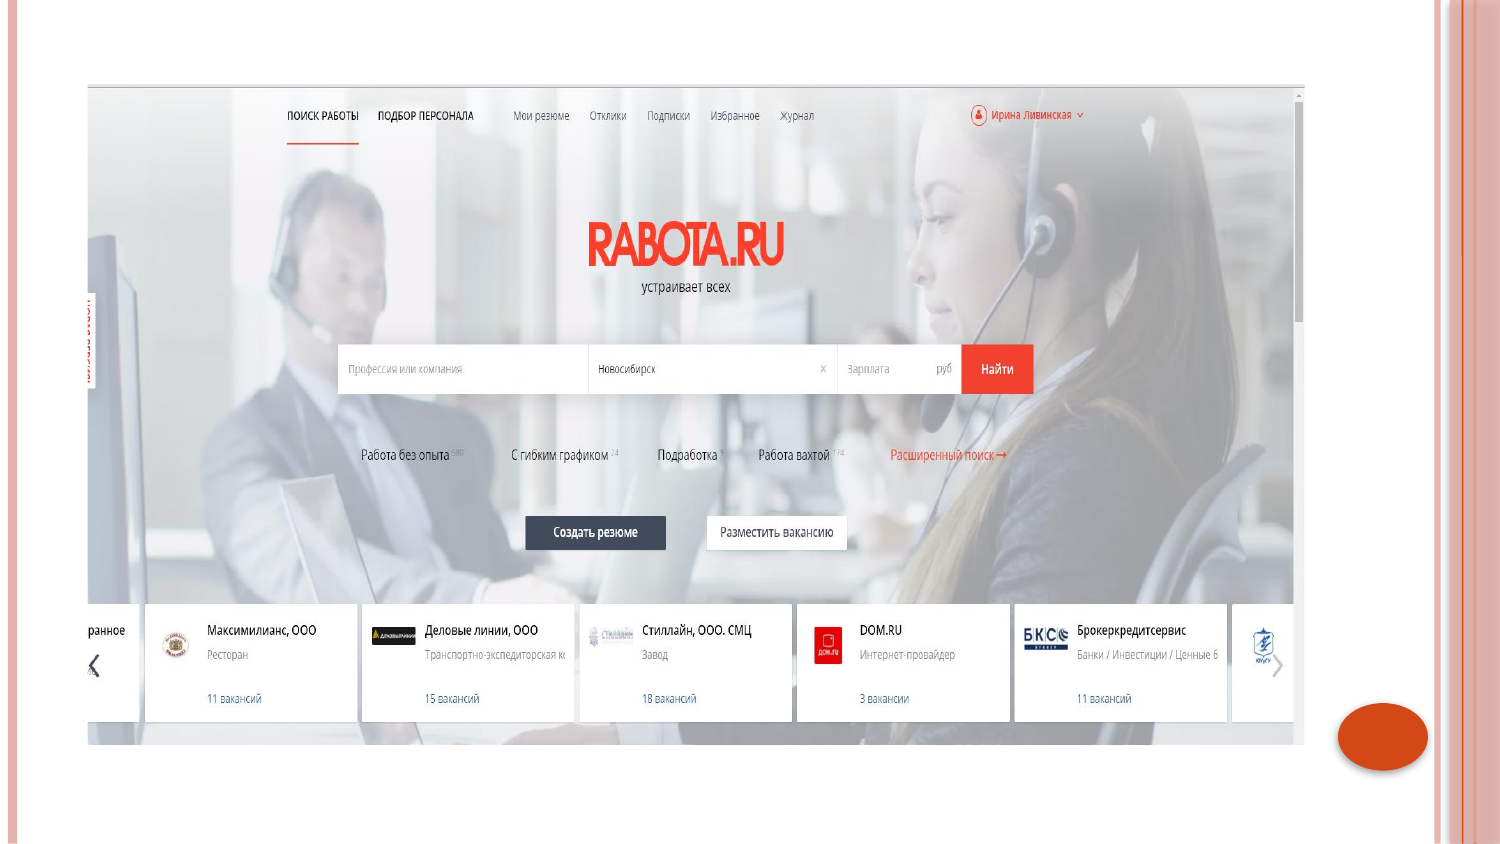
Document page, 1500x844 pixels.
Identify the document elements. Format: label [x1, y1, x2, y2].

list [86, 83, 1313, 746]
